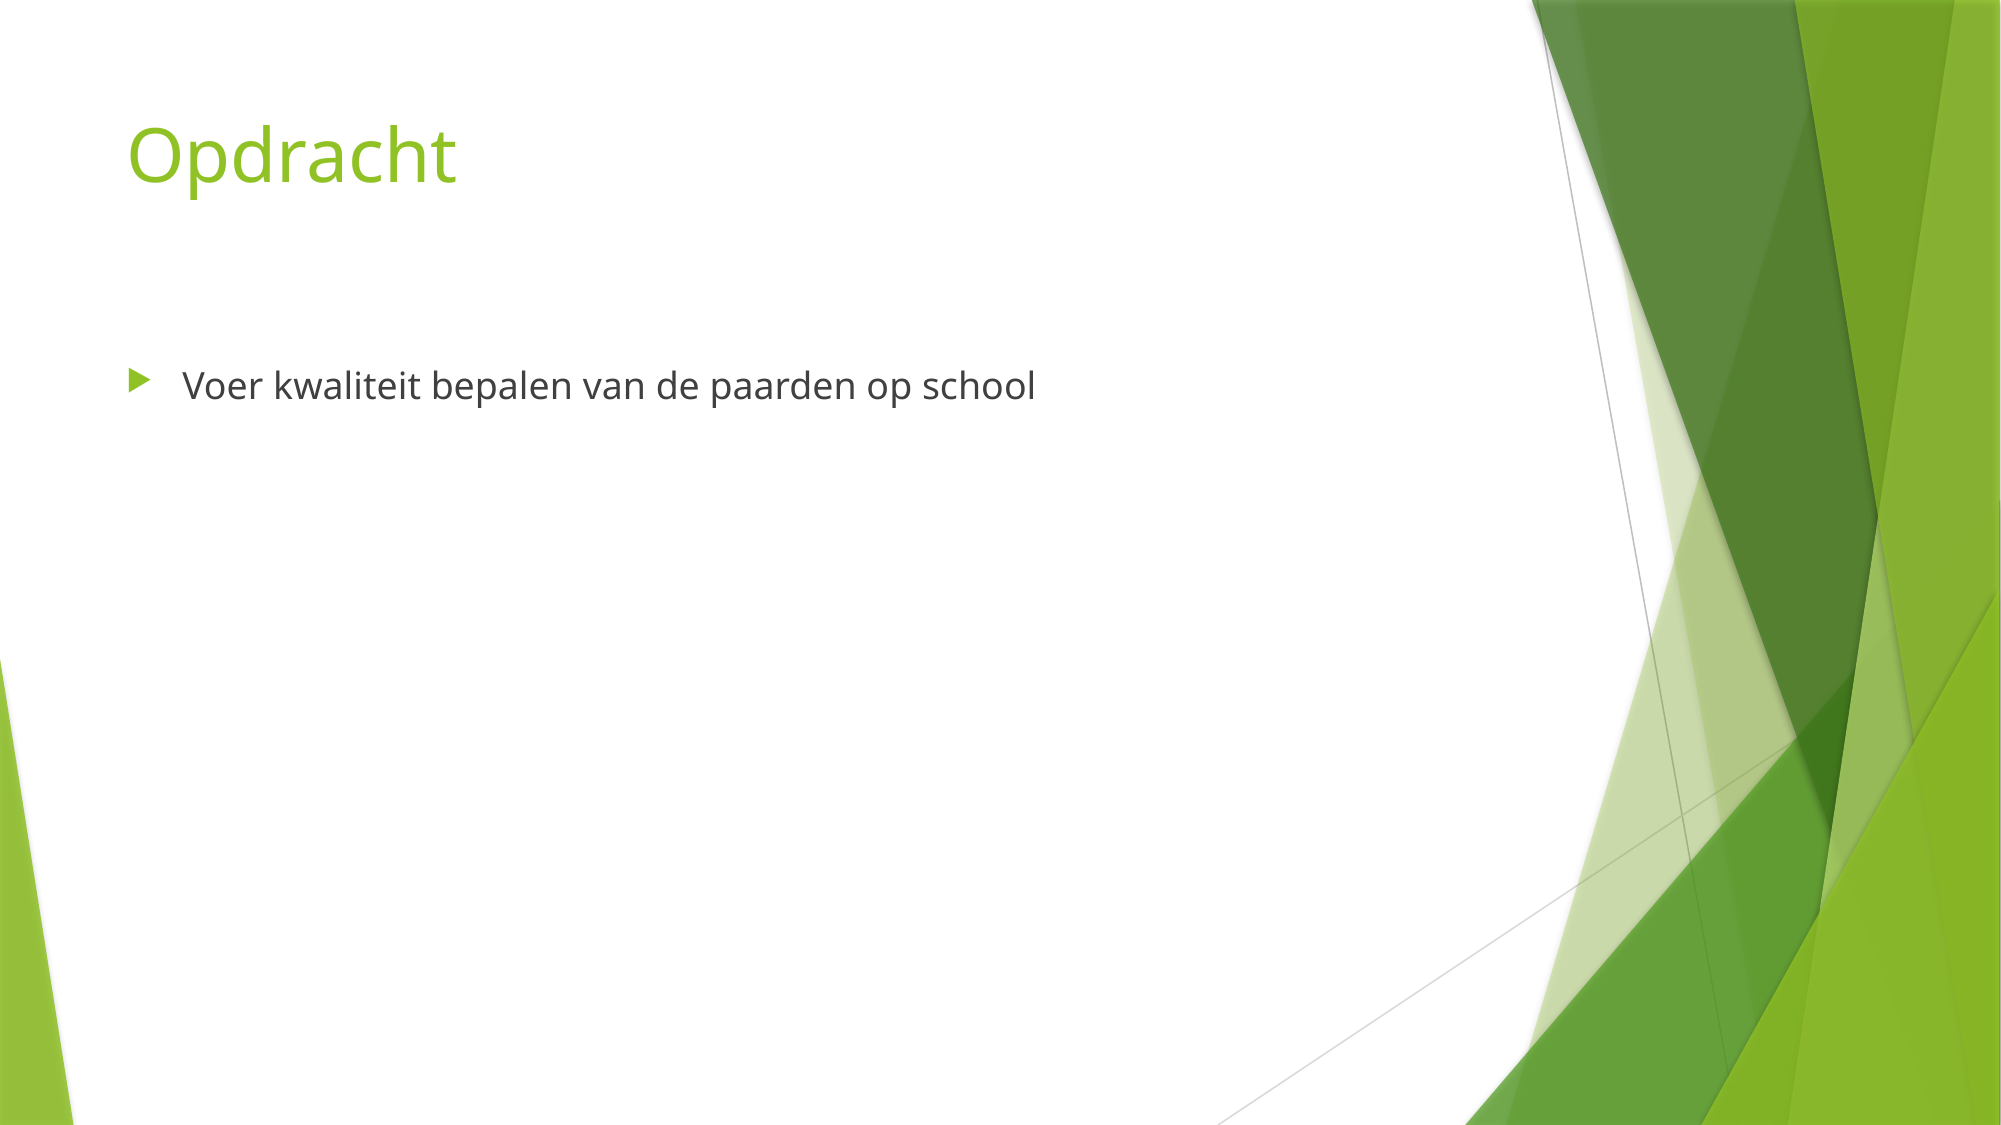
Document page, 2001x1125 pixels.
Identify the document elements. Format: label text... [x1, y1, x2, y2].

title Opdracht [111, 99, 1522, 317]
list Voer kwaliteit bepalen van de paarden op school [111, 354, 1522, 992]
